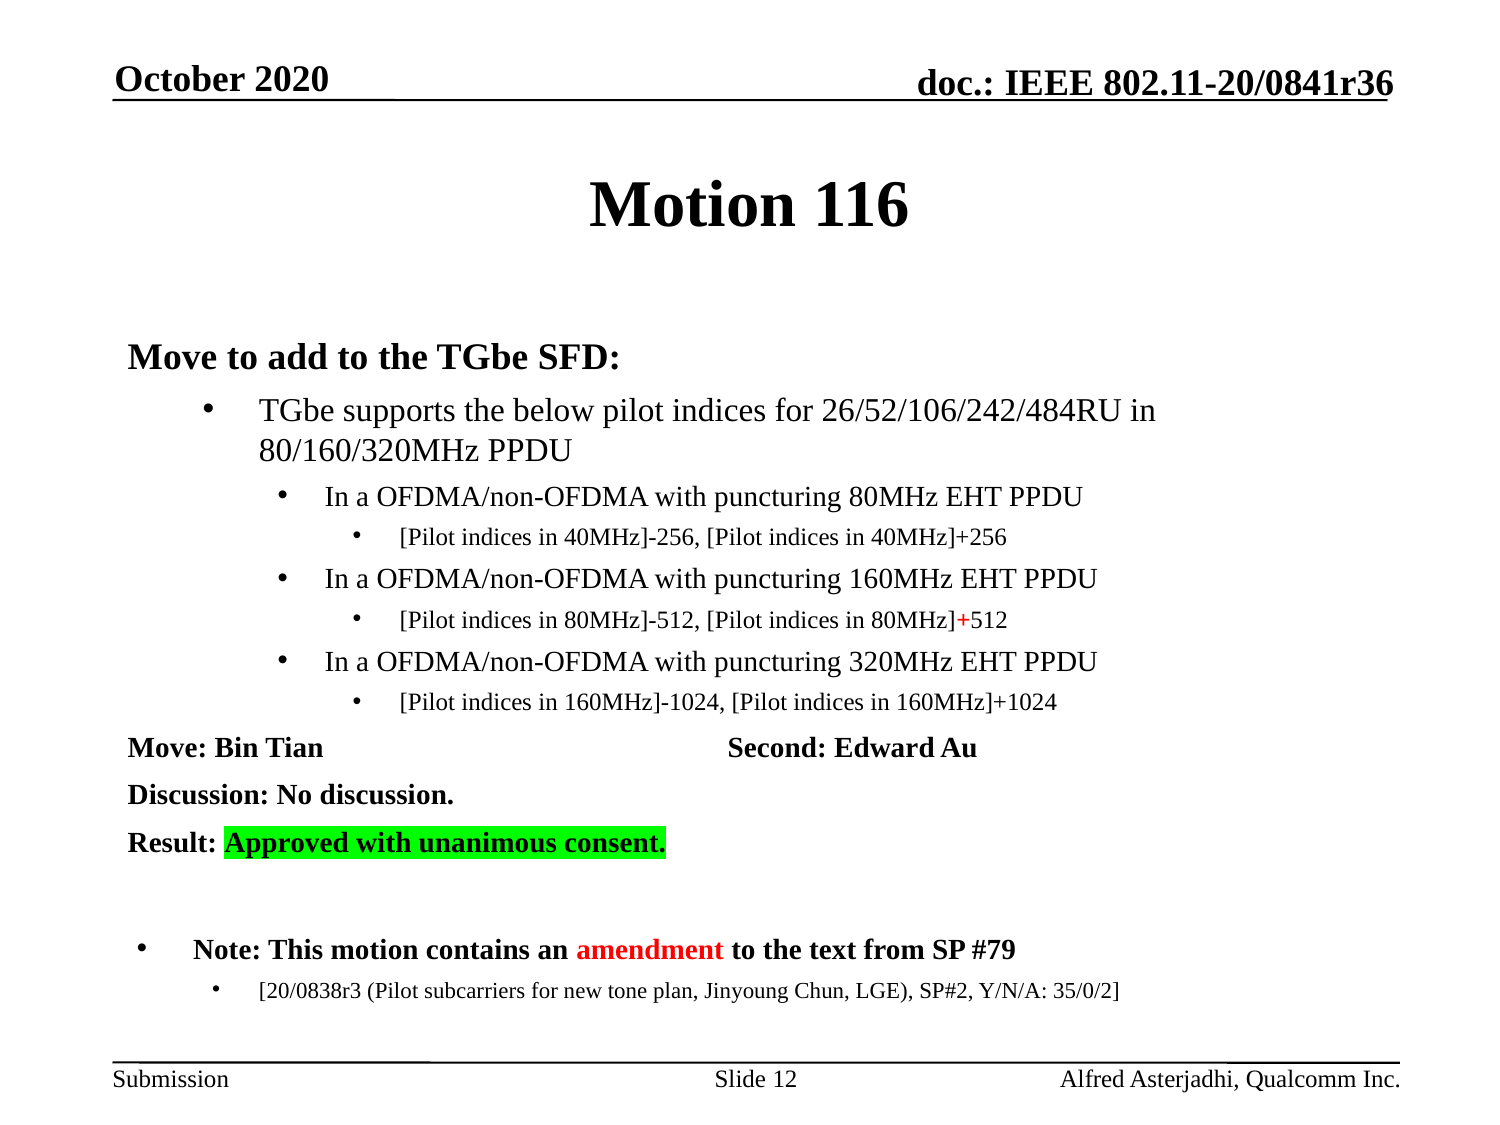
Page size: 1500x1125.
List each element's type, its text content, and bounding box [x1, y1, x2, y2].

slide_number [114, 54, 423, 100]
slide_number Slide 12 [712, 1061, 800, 1123]
footer Alfred Asterjadhi, Qualcomm Inc. [878, 1061, 1402, 1093]
title Motion 116 [112, 112, 1388, 288]
list Move to add to the TGbe SFD: TGbe supports the below pilot indices for 26/52/106/242/484RU in 80/160/320MHz PPDU In a OFDMA/non-OFDMA with puncturing 80MHz EHT PPDU [Pilot indices in 40MHz]-256, [Pilot indices in 40MHz]+256 In a OFDMA/non-OFDMA with puncturing 160MHz EHT PPDU [Pilot indices in 80MHz]-512, [Pilot indices in 80MHz]+512 In a OFDMA/non-OFDMA with puncturing 320MHz EHT PPDU [Pilot indices in 160MHz]-1024, [Pilot indices in 160MHz]+1024 Move: Bin Tian Second: Edward Au Discussion: No discussion. Result: Approved with unanimous consent. Note: This motion contains an amendment to the text from SP #79 [20/0838r3 (Pilot subcarriers for new tone plan, Jinyoung Chun, LGE), SP#2, Y/N/A: 35/0/2] [112, 324, 1388, 1000]
